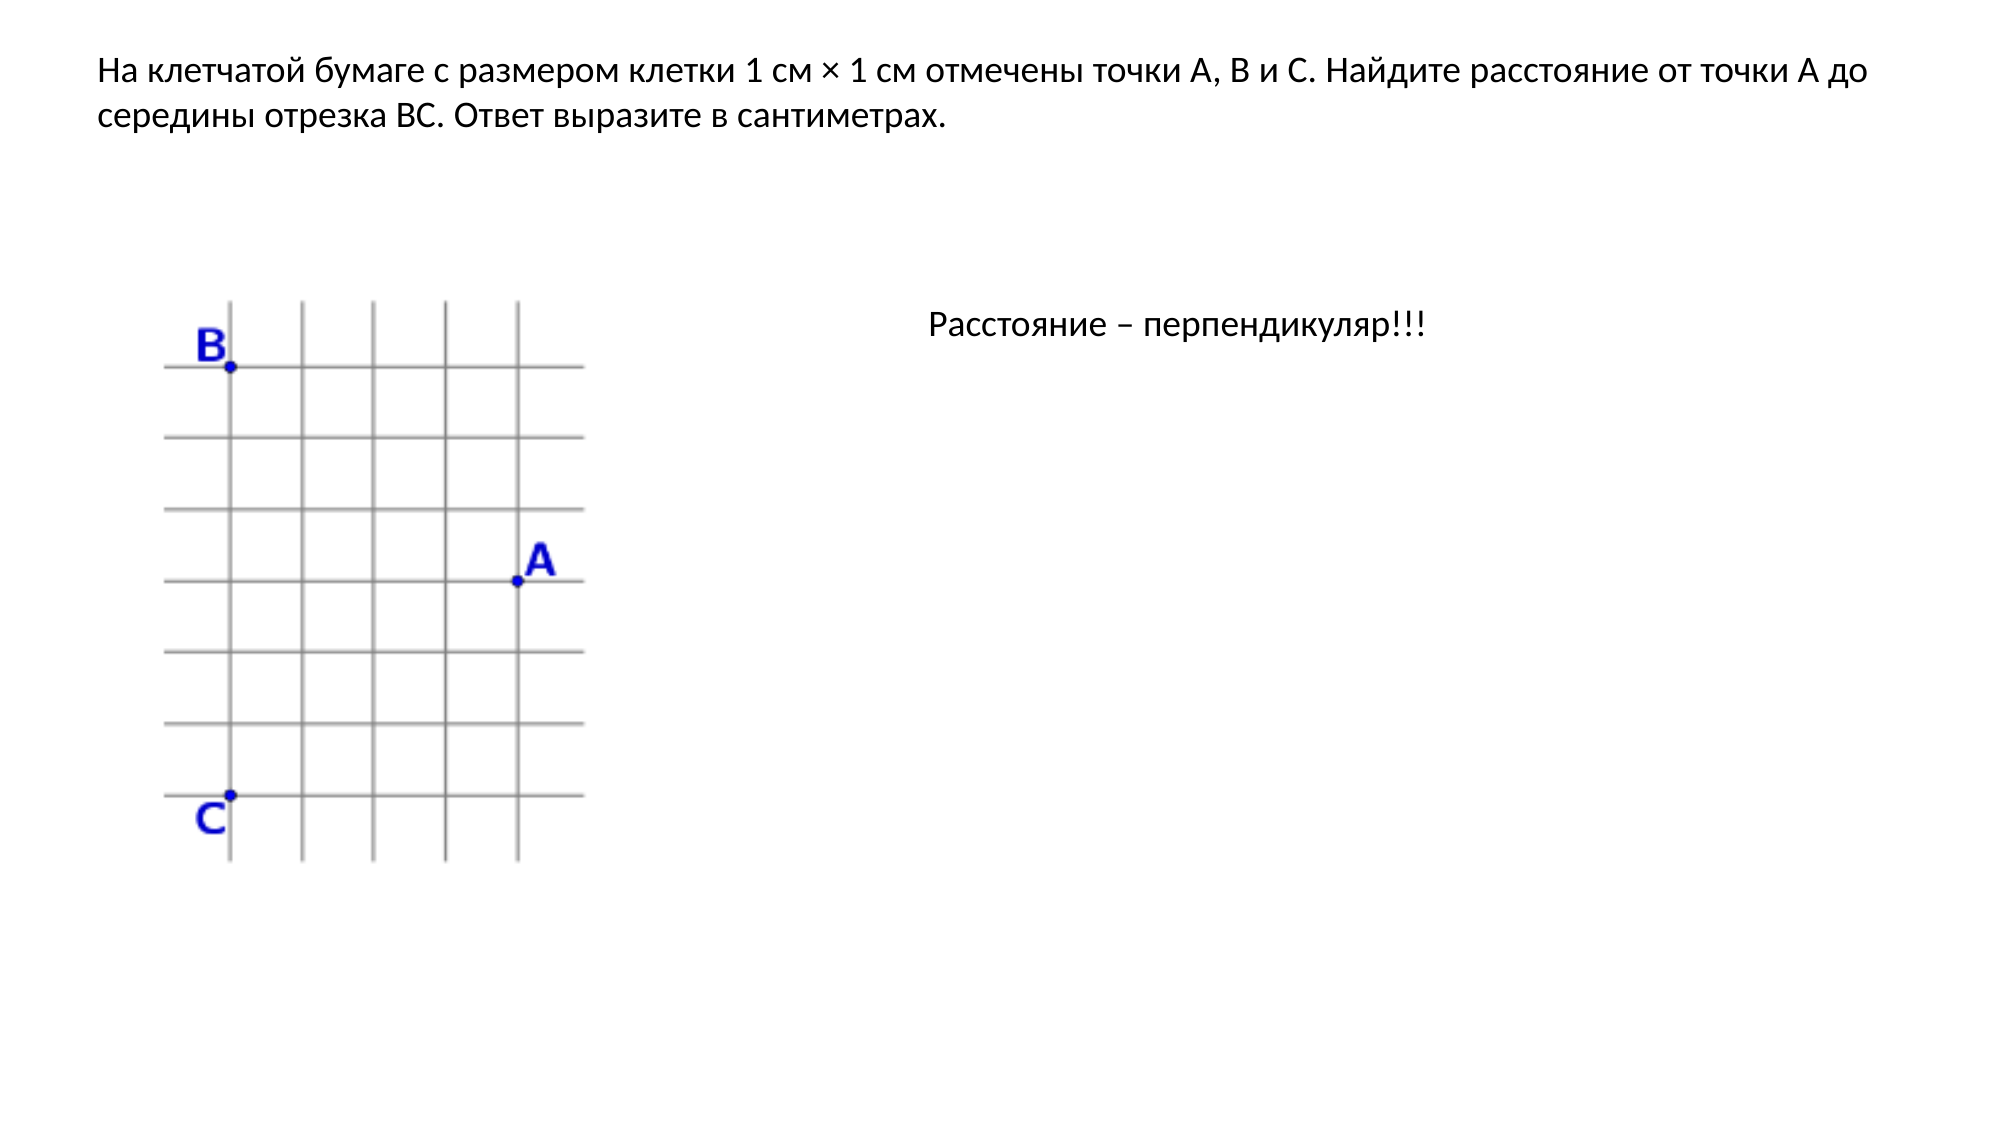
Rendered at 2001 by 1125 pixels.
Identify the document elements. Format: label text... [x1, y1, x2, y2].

text_box Расстояние – перпендикуляр!!! [913, 291, 1443, 351]
picture [155, 289, 640, 876]
text_box На клетчатой бумаге с размером клетки 1 см × 1 см отмечены точки А, В и С. Найдите расстояние от точки А до середины отрезка ВС. Ответ выразите в сантиметрах. [82, 37, 1953, 143]
